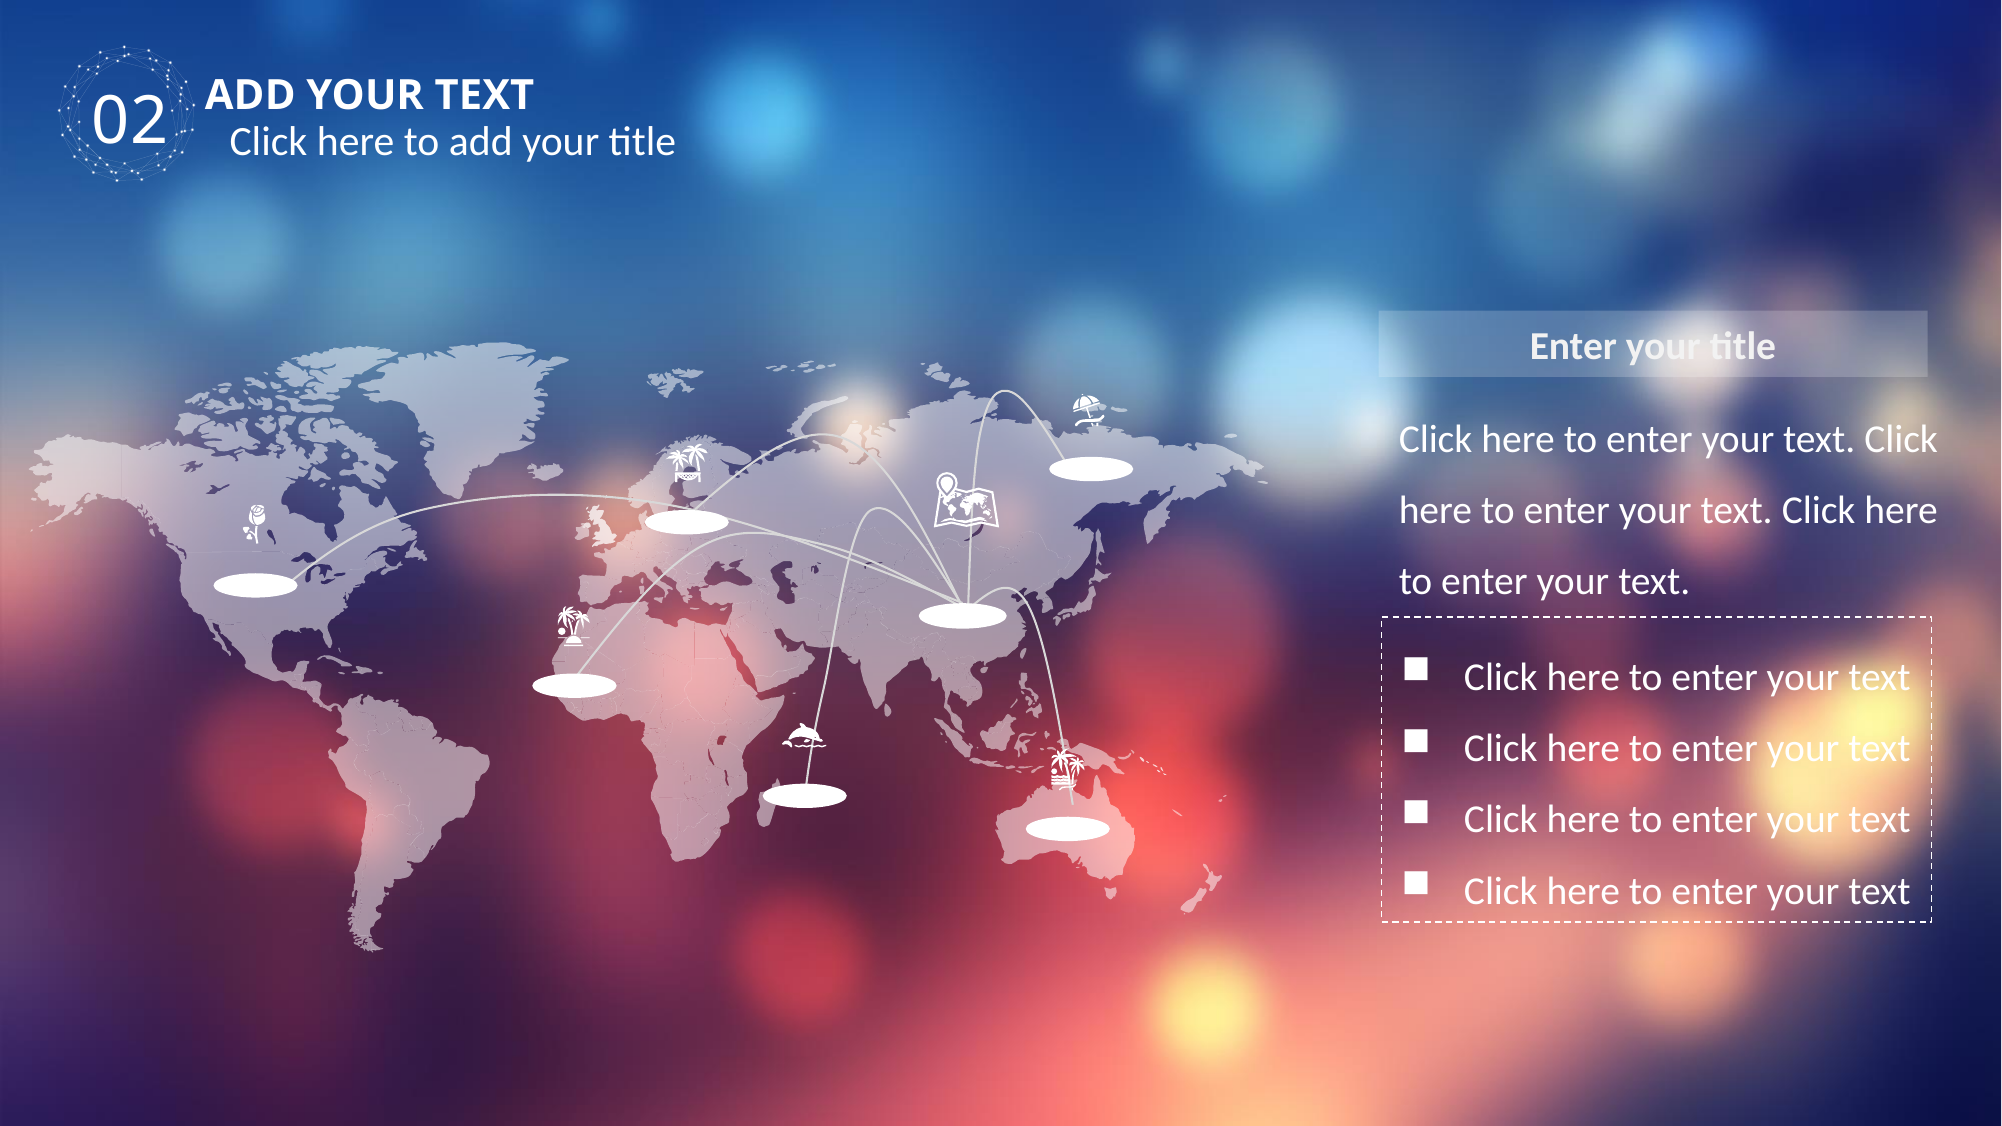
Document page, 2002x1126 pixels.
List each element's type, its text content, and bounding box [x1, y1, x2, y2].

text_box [59, 45, 196, 182]
text_box ADD YOUR TEXT [199, 59, 550, 125]
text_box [644, 428, 730, 535]
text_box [531, 592, 617, 699]
text_box Click here to enter your text Click here to enter your text Click here to enter your text Click here to enter your text [1381, 617, 1932, 922]
text_box Enter your title [1378, 310, 1928, 377]
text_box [27, 341, 1269, 954]
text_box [1048, 376, 1134, 482]
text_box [213, 490, 298, 598]
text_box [762, 703, 847, 809]
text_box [903, 444, 1025, 629]
text_box Click here to enter your text. Click here to enter your text. Click here to enter your text. [1378, 379, 1962, 613]
picture [0, 0, 2002, 1126]
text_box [1025, 736, 1111, 842]
text_box Click here to add your title [214, 106, 692, 172]
